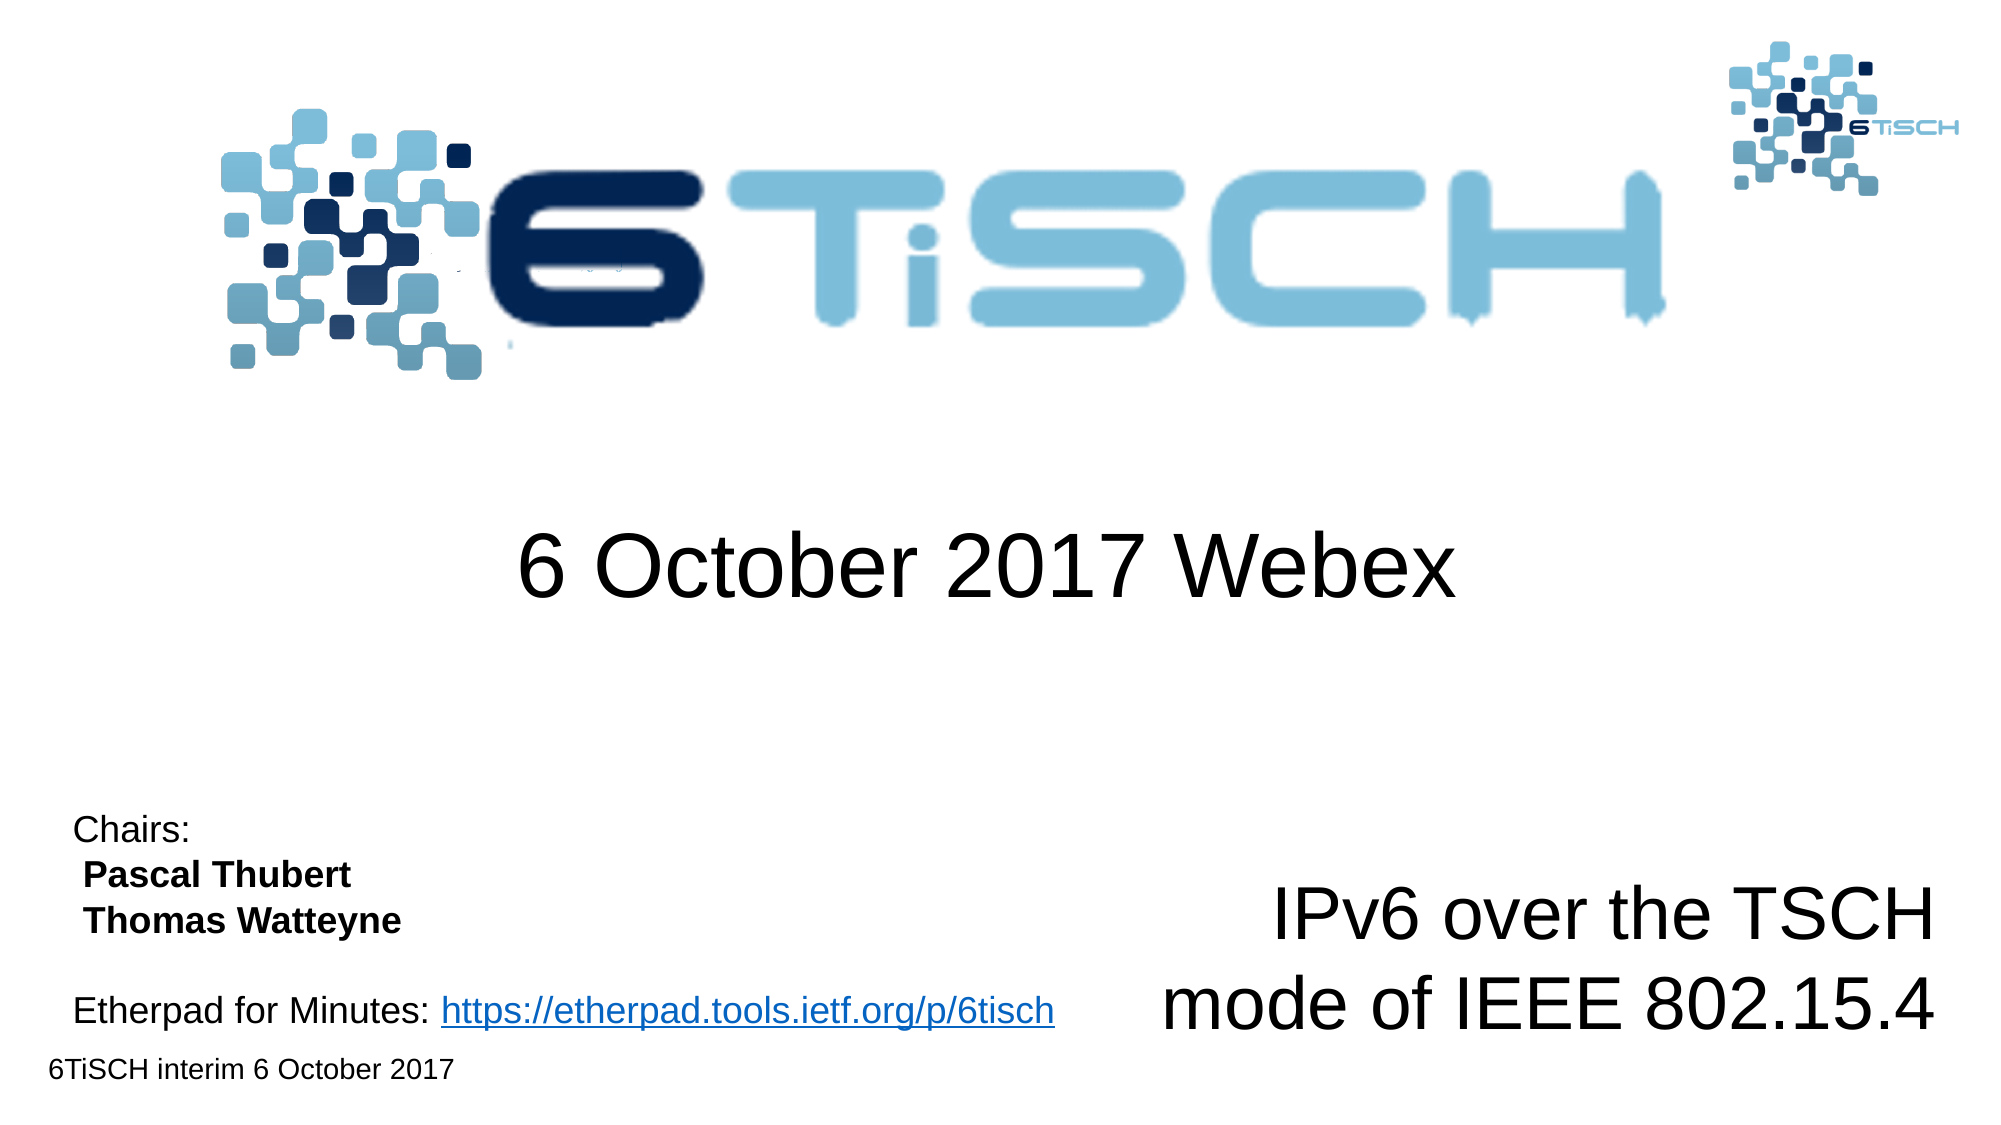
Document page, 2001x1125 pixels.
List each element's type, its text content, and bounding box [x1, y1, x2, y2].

picture [213, 101, 1703, 387]
text_box Chairs: Pascal Thubert Thomas Watteyne Etherpad for Minutes: https://etherpad.tools.ietf.org/p/6tisch [57, 805, 1089, 1081]
picture [1725, 37, 1963, 200]
text_box 6 October 2017 Webex [349, 439, 1625, 681]
text_box IPv6 over the TSCH mode of IEEE 802.15.4 [1089, 791, 1952, 1119]
